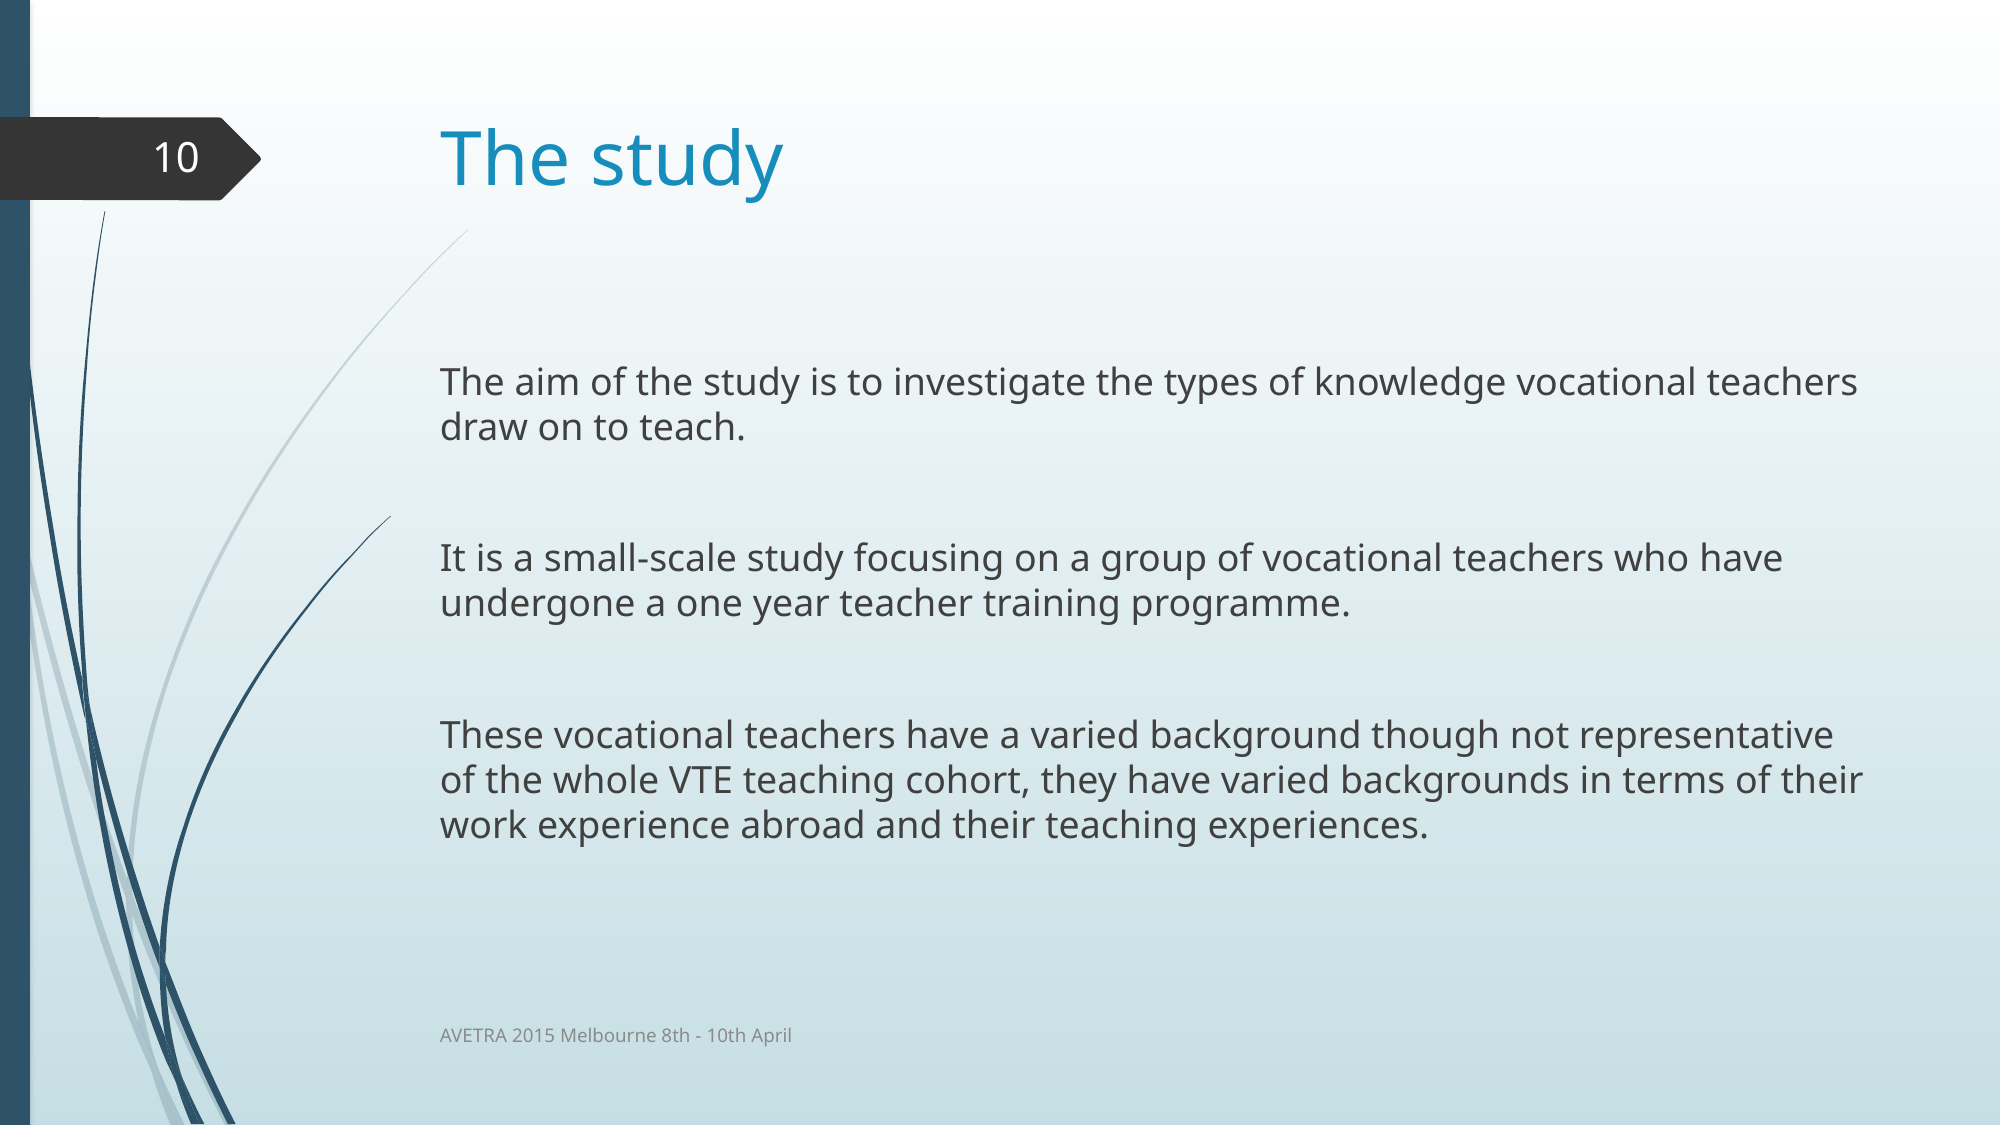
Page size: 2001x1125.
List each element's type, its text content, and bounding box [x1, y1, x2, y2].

list The aim of the study is to investigate the types of knowledge vocational teachers draw on to teach. It is a small-scale study focusing on a group of vocational teachers who have undergone a one year teacher training programme. These vocational teachers have a varied background though not representative of the whole VTE teaching cohort, they have varied backgrounds in terms of their work experience abroad and their teaching experiences. [424, 350, 1888, 970]
footer AVETRA 2015 Melbourne 8th - 10th April [424, 1006, 1675, 1067]
slide_number 10 [87, 129, 216, 190]
title The study [425, 102, 1888, 313]
